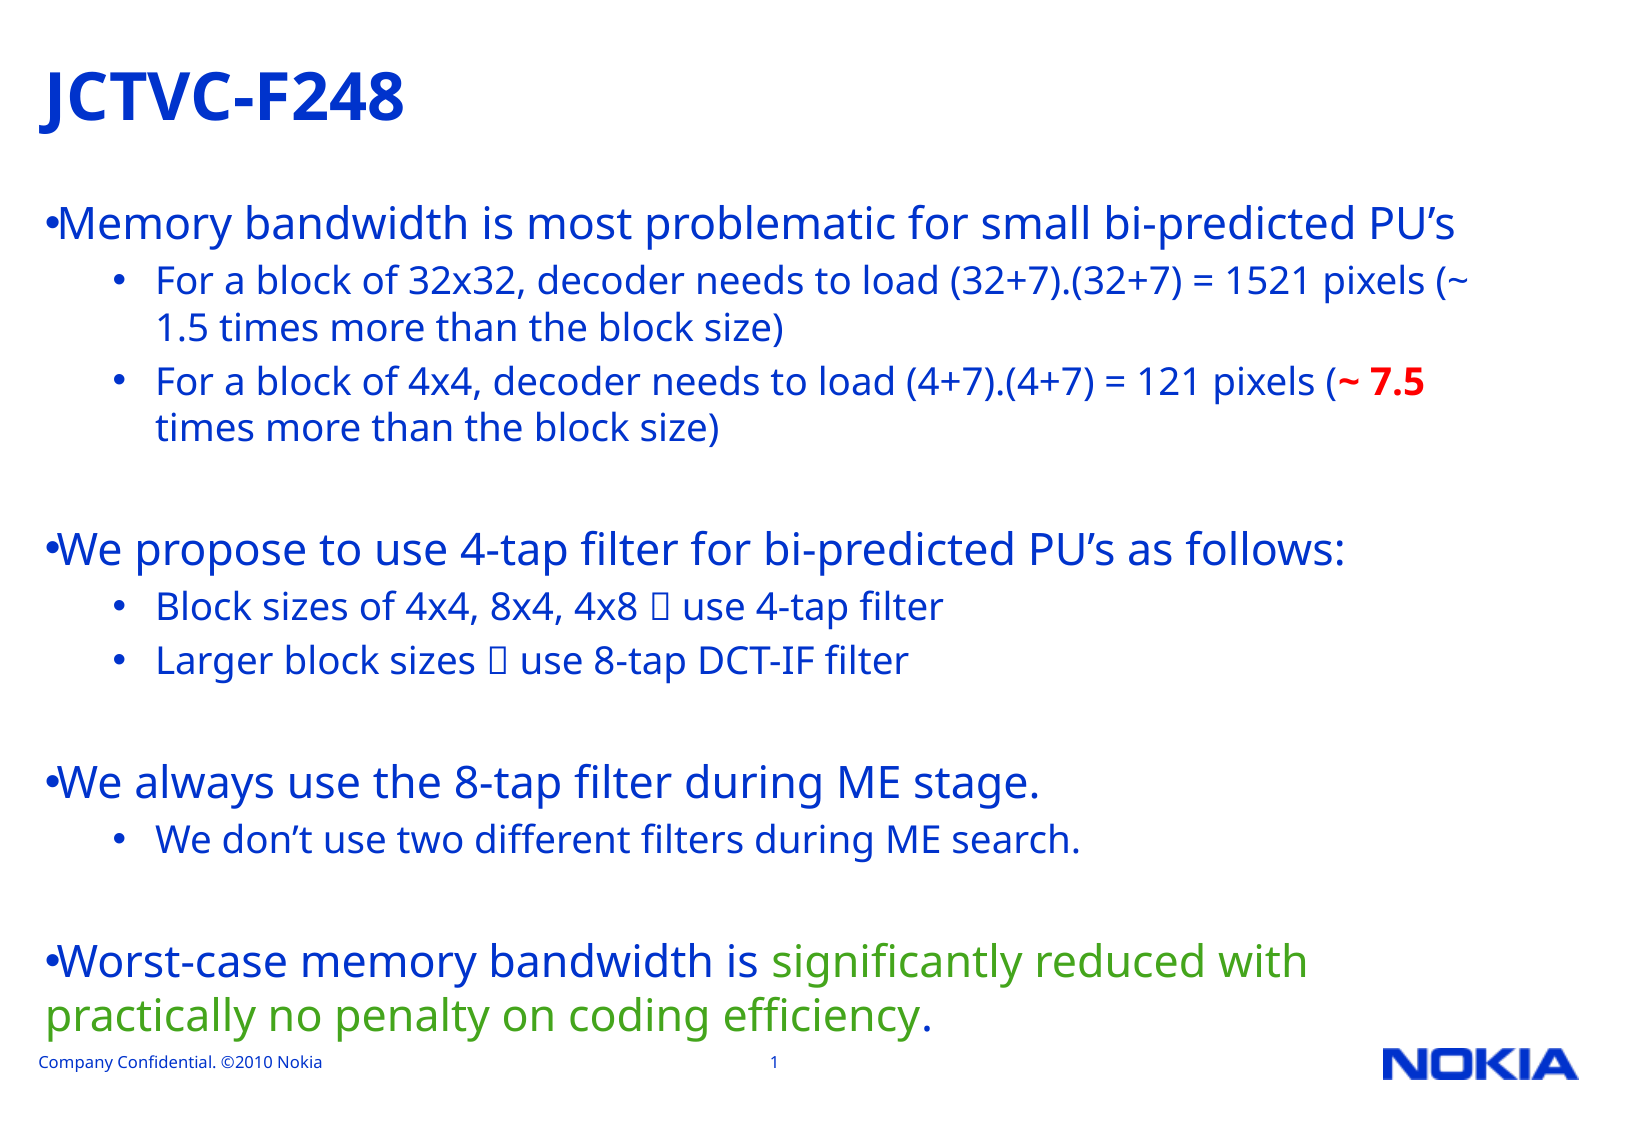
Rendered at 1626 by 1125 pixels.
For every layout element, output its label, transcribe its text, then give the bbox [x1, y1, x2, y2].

list Memory bandwidth is most problematic for small bi-predicted PU’s For a block of 32x32, decoder needs to load (32+7).(32+7) = 1521 pixels (~ 1.5 times more than the block size) For a block of 4x4, decoder needs to load (4+7).(4+7) = 121 pixels (~ 7.5 times more than the block size) We propose to use 4-tap filter for bi-predicted PU’s as follows: Block sizes of 4x4, 8x4, 4x8  use 4-tap filter Larger block sizes  use 8-tap DCT-IF filter We always use the 8-tap filter during ME stage. We don’t use two different filters during ME search. Worst-case memory bandwidth is significantly reduced with practically no penalty on coding efficiency. [29, 187, 1493, 1083]
title JCTVC-F248 [29, 0, 1493, 187]
picture [1493, 1048, 1579, 1080]
